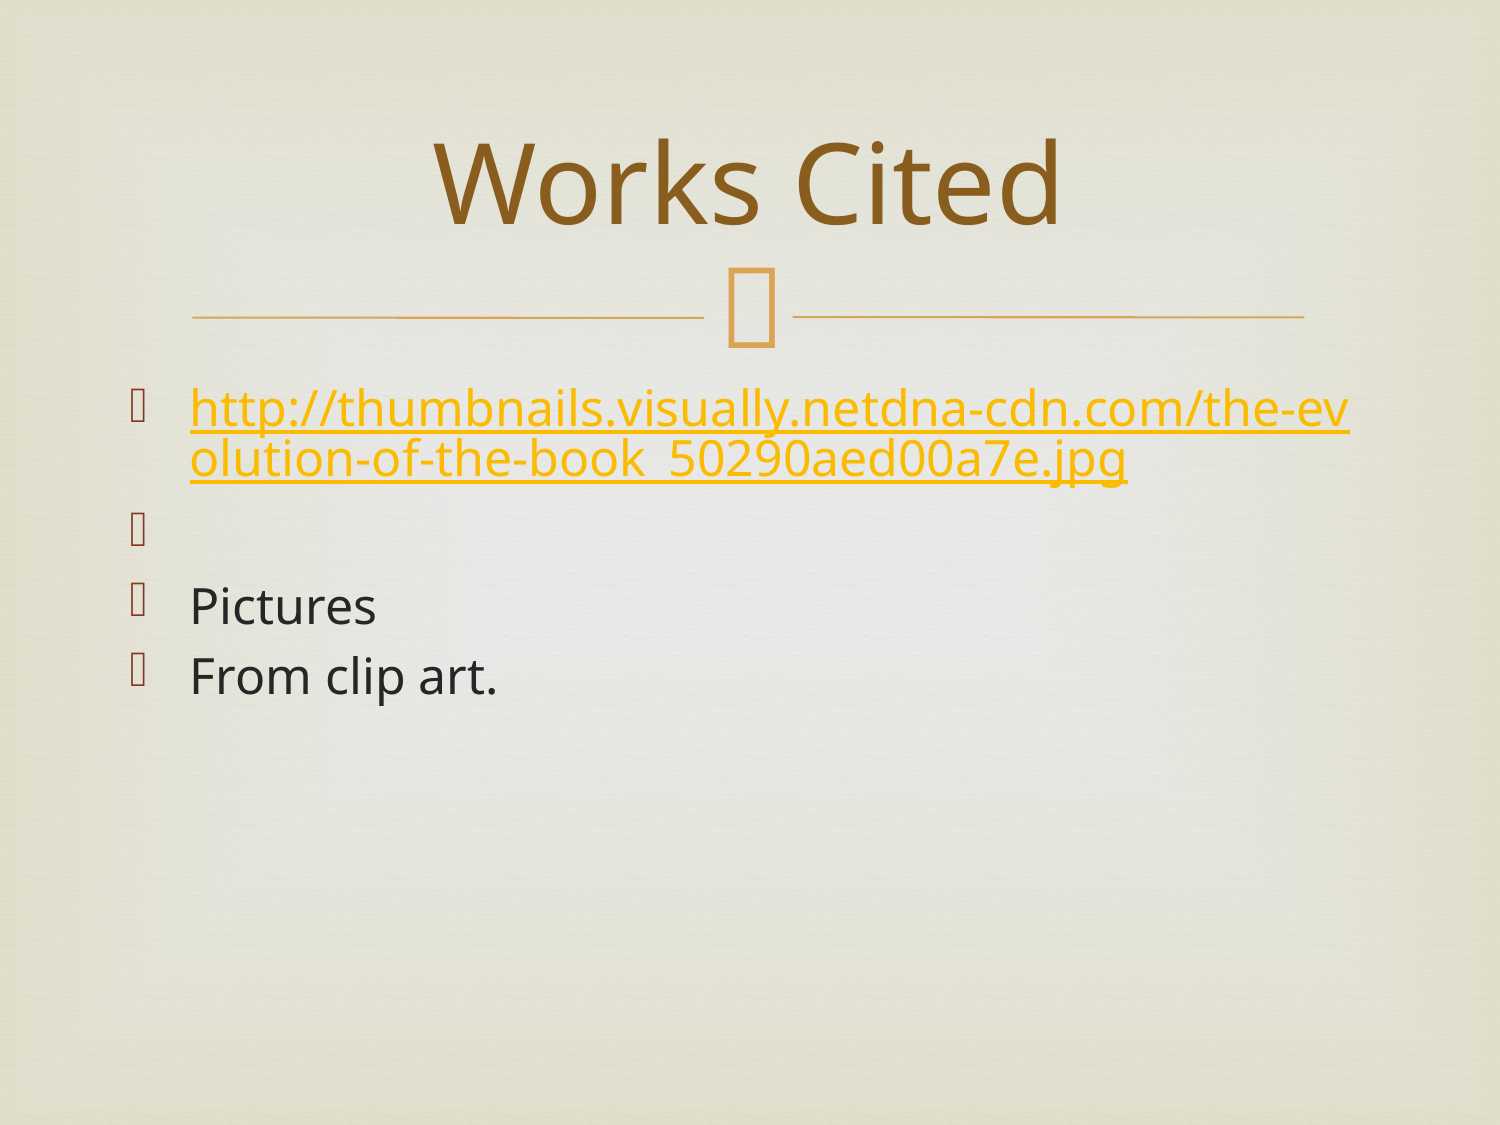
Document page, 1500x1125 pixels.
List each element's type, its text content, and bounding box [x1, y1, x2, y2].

title Works Cited [112, 93, 1386, 267]
list http://thumbnails.visually.netdna-cdn.com/the-evolution-of-the-book_50290aed00a7e.jpg Pictures From clip art. [114, 368, 1386, 1005]
